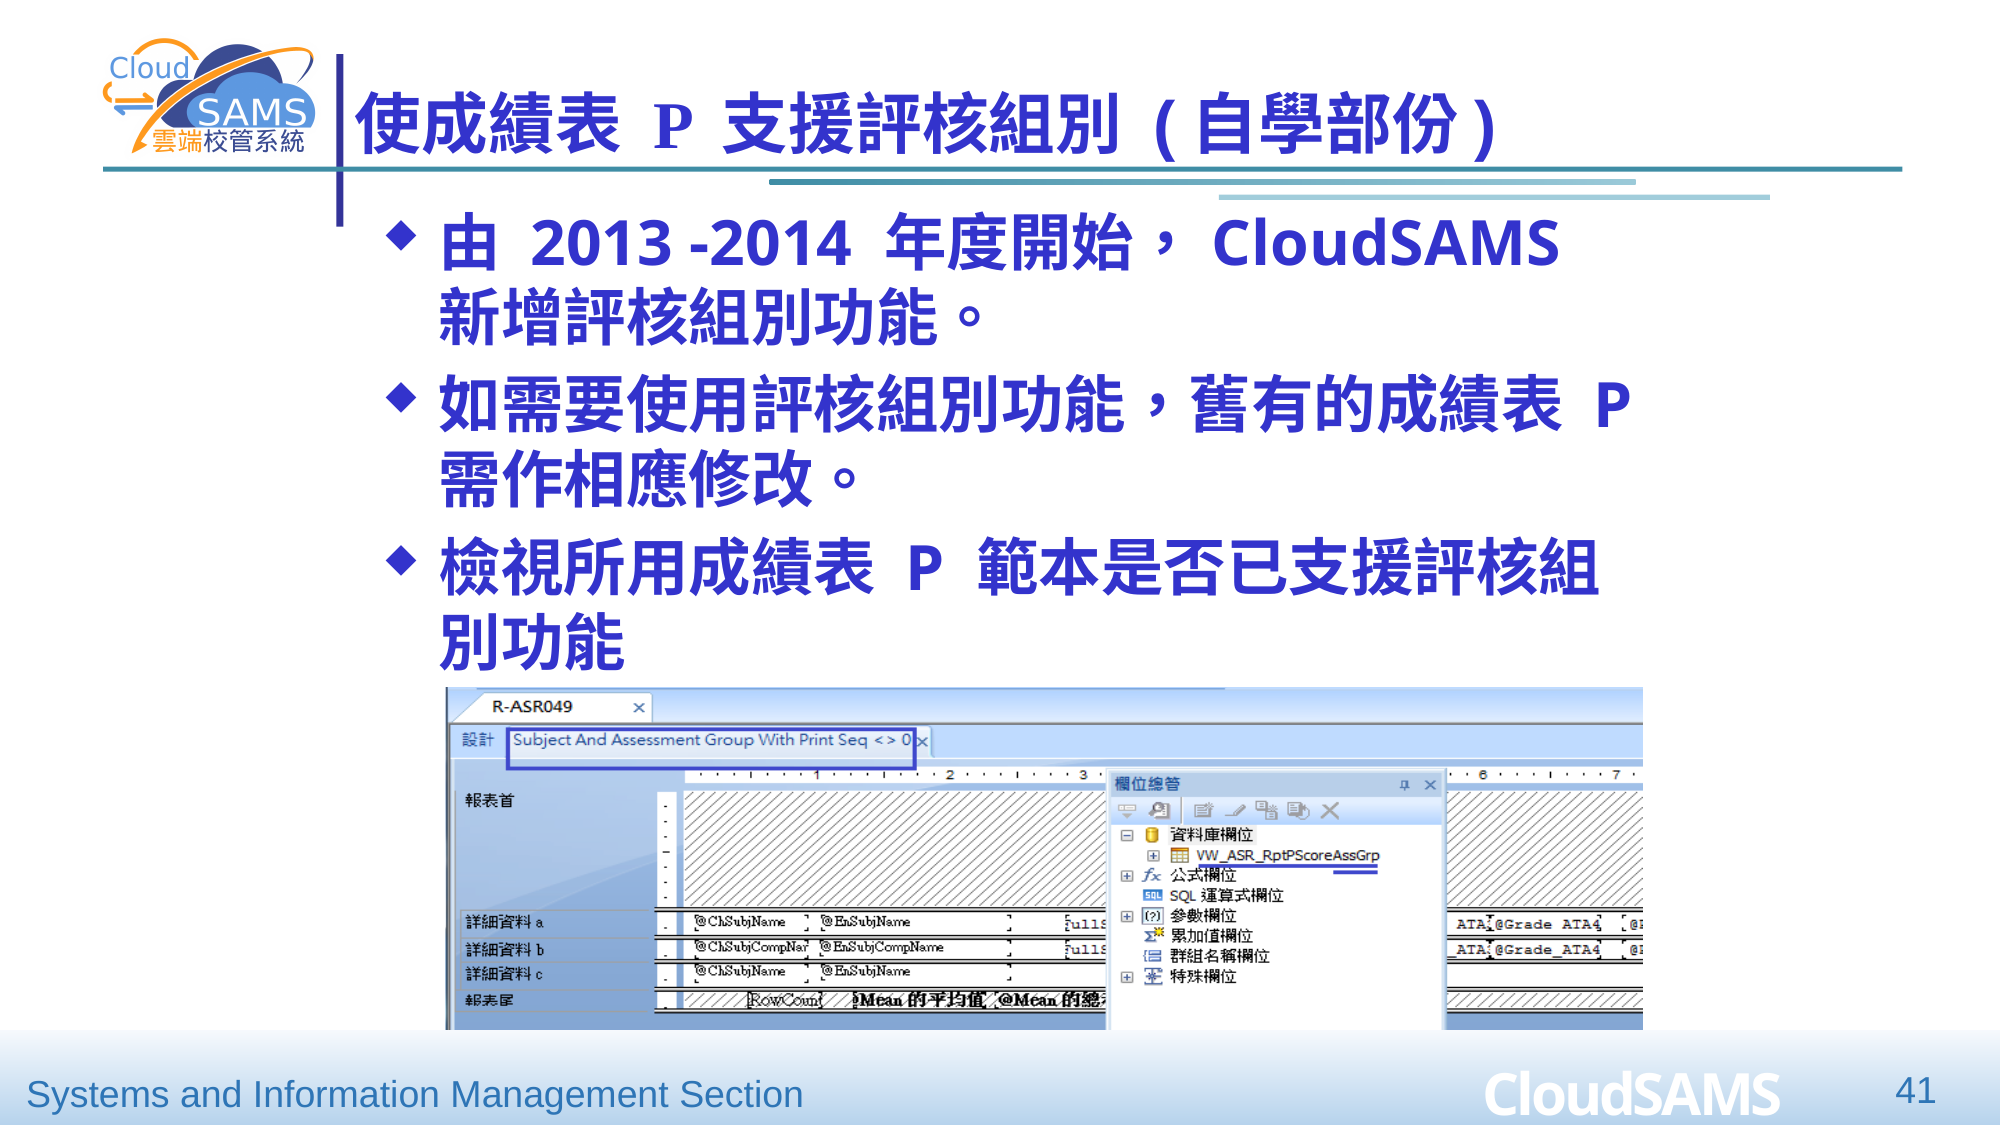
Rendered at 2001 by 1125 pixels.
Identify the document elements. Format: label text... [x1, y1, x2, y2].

list 由 2013 -2014 年度開始，CloudSAMS 新增評核組別功能。 如需要使用評核組別功能，舊有的成績表 P 需作相應修改。 檢視所用成績表 P 範本是否已支援評核組別功能 [367, 195, 1649, 998]
picture [87, 7, 349, 175]
slide_number 41 [1755, 1059, 1952, 1125]
picture [445, 687, 1643, 1030]
title 使成績表 P 支援評核組別 (自學部份) [340, 44, 1907, 170]
